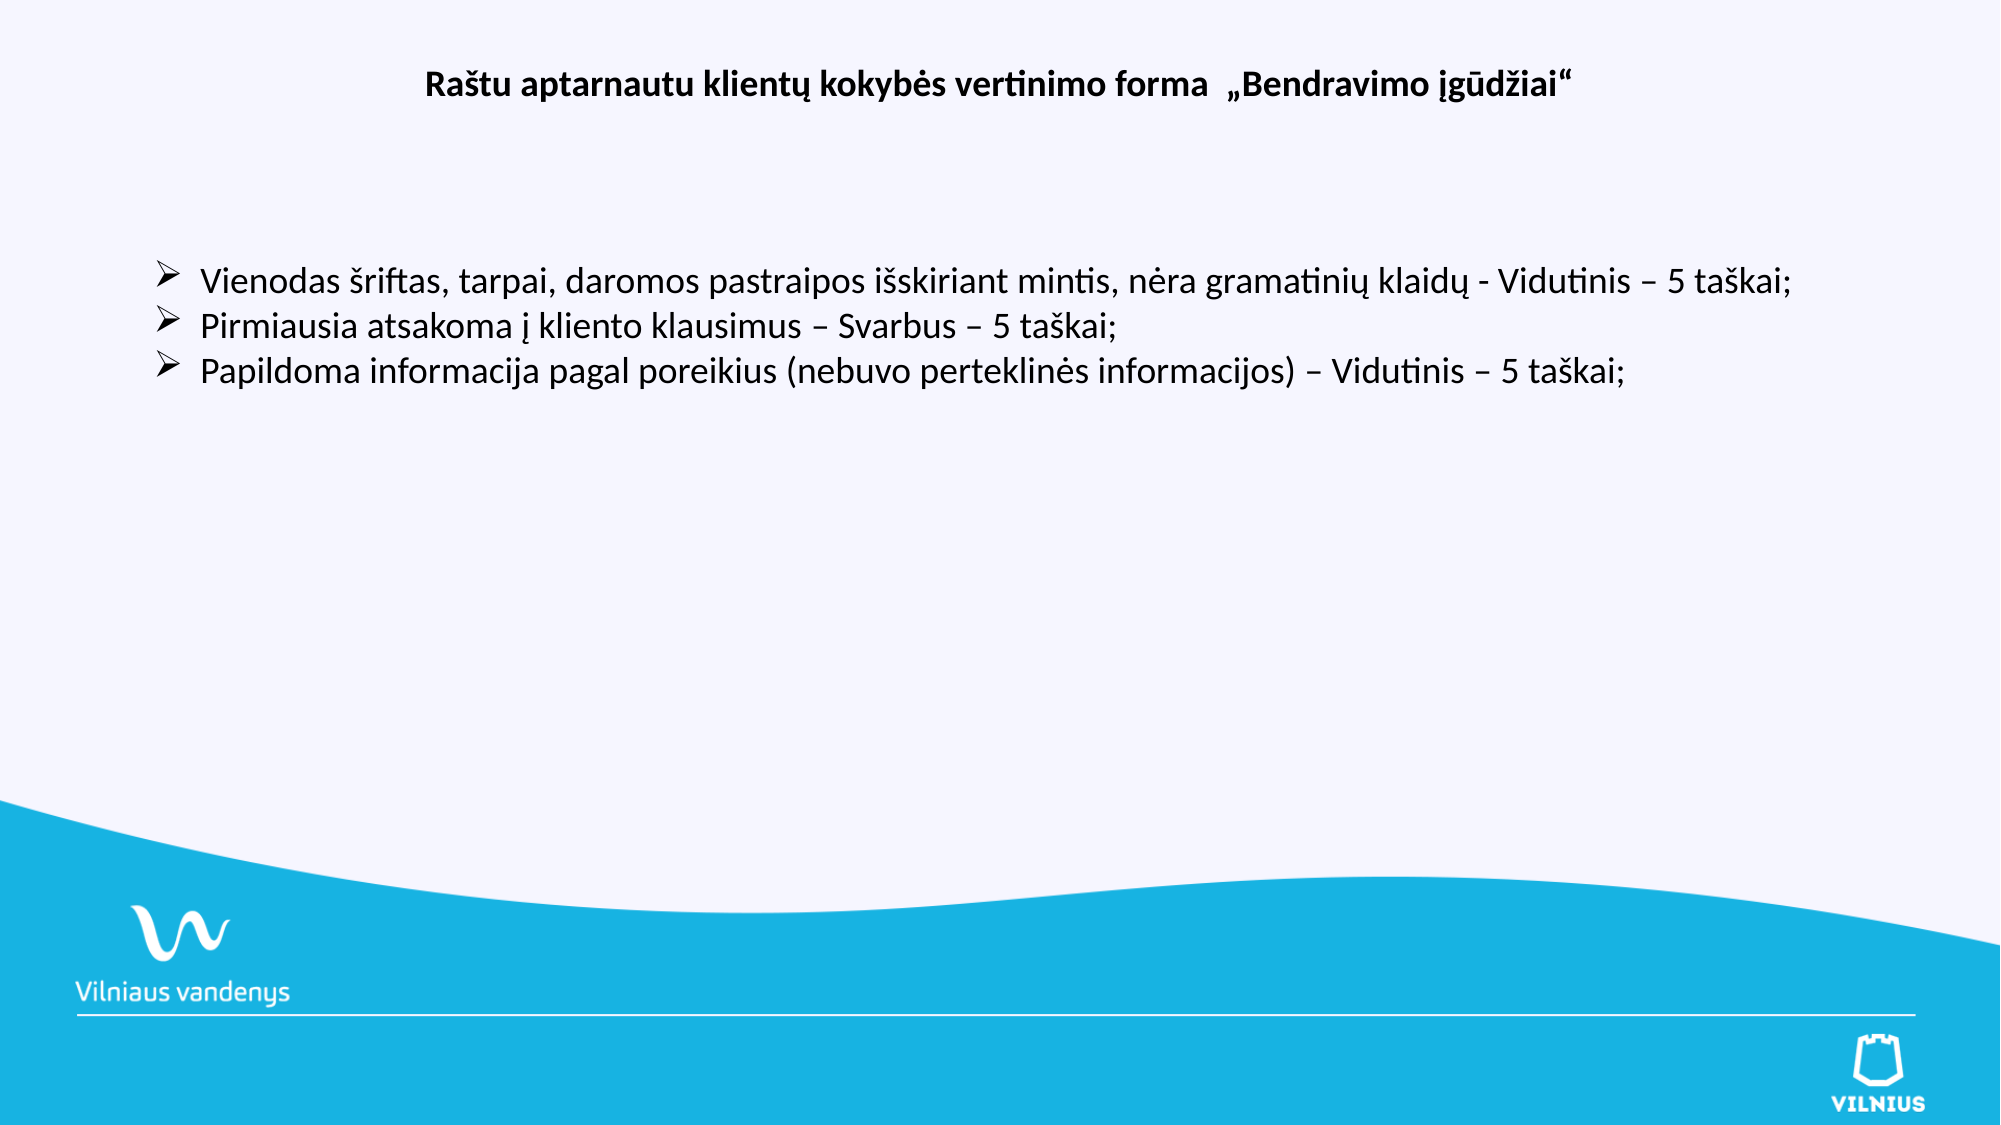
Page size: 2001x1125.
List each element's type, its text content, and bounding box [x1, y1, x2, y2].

text_box Vienodas šriftas, tarpai, daromos pastraipos išskiriant mintis, nėra gramatinių klaidų - Vidutinis – 5 taškai; Pirmiausia atsakoma į kliento klausimus – Svarbus – 5 taškai; Papildoma informacija pagal poreikius (nebuvo perteklinės informacijos) – Vidutinis – 5 taškai; [138, 248, 1929, 444]
text_box Raštu aptarnautu klientų kokybės vertinimo forma „Bendravimo įgūdžiai“ [121, 51, 1879, 247]
picture [0, 795, 2000, 1125]
